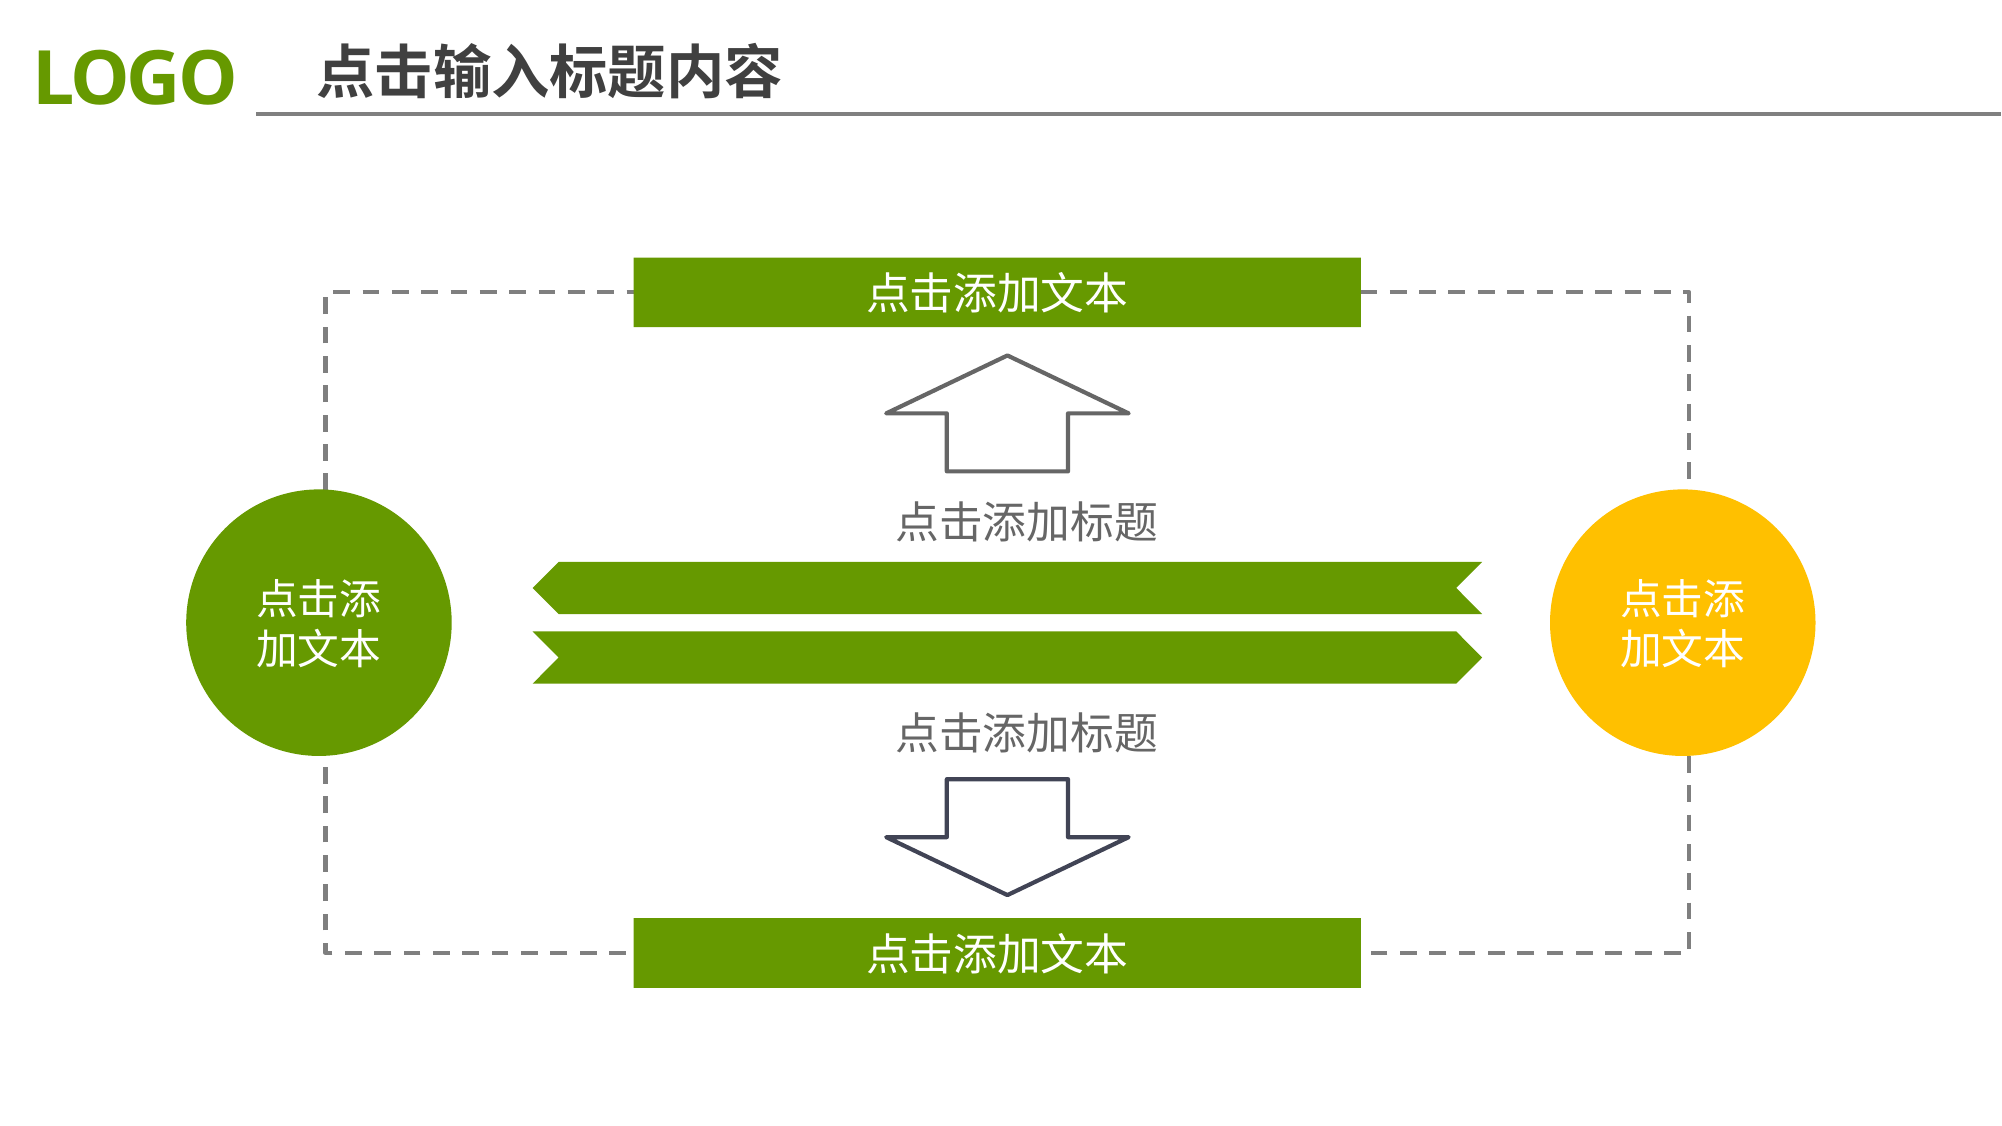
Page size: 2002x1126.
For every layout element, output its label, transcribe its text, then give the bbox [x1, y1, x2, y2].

text_box [530, 559, 1485, 617]
text_box [530, 629, 1485, 686]
text_box 点击添加标题 [880, 698, 1173, 766]
text_box [884, 777, 1131, 897]
text_box 点击添加文本 [632, 256, 1363, 329]
text_box 点击输入标题内容 [279, 27, 820, 113]
text_box 点击添加文本 [184, 487, 454, 759]
text_box 点击添加文本 [632, 916, 1363, 990]
text_box [323, 290, 1691, 955]
text_box 点击添加标题 [880, 487, 1173, 556]
text_box 点击添加文本 [1547, 487, 1818, 759]
text_box [884, 353, 1131, 474]
